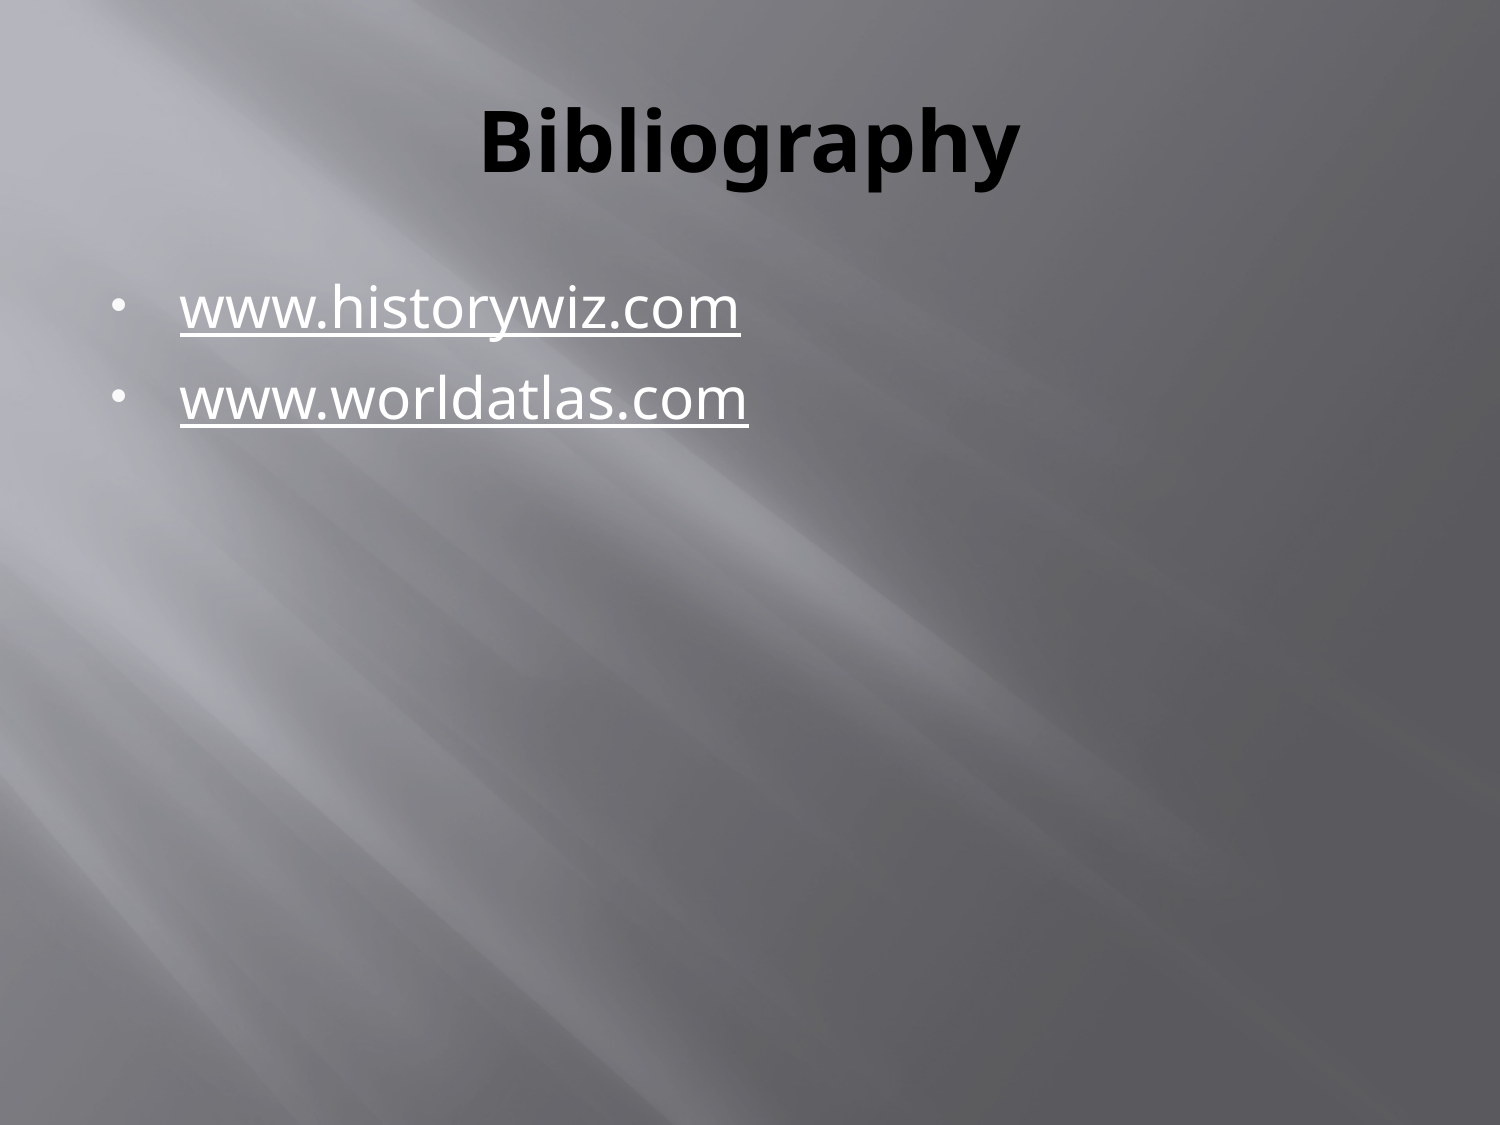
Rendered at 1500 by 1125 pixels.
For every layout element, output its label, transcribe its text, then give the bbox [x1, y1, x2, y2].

list www.historywiz.com www.worldatlas.com [75, 262, 1425, 1035]
title Bibliography [75, 45, 1425, 233]
